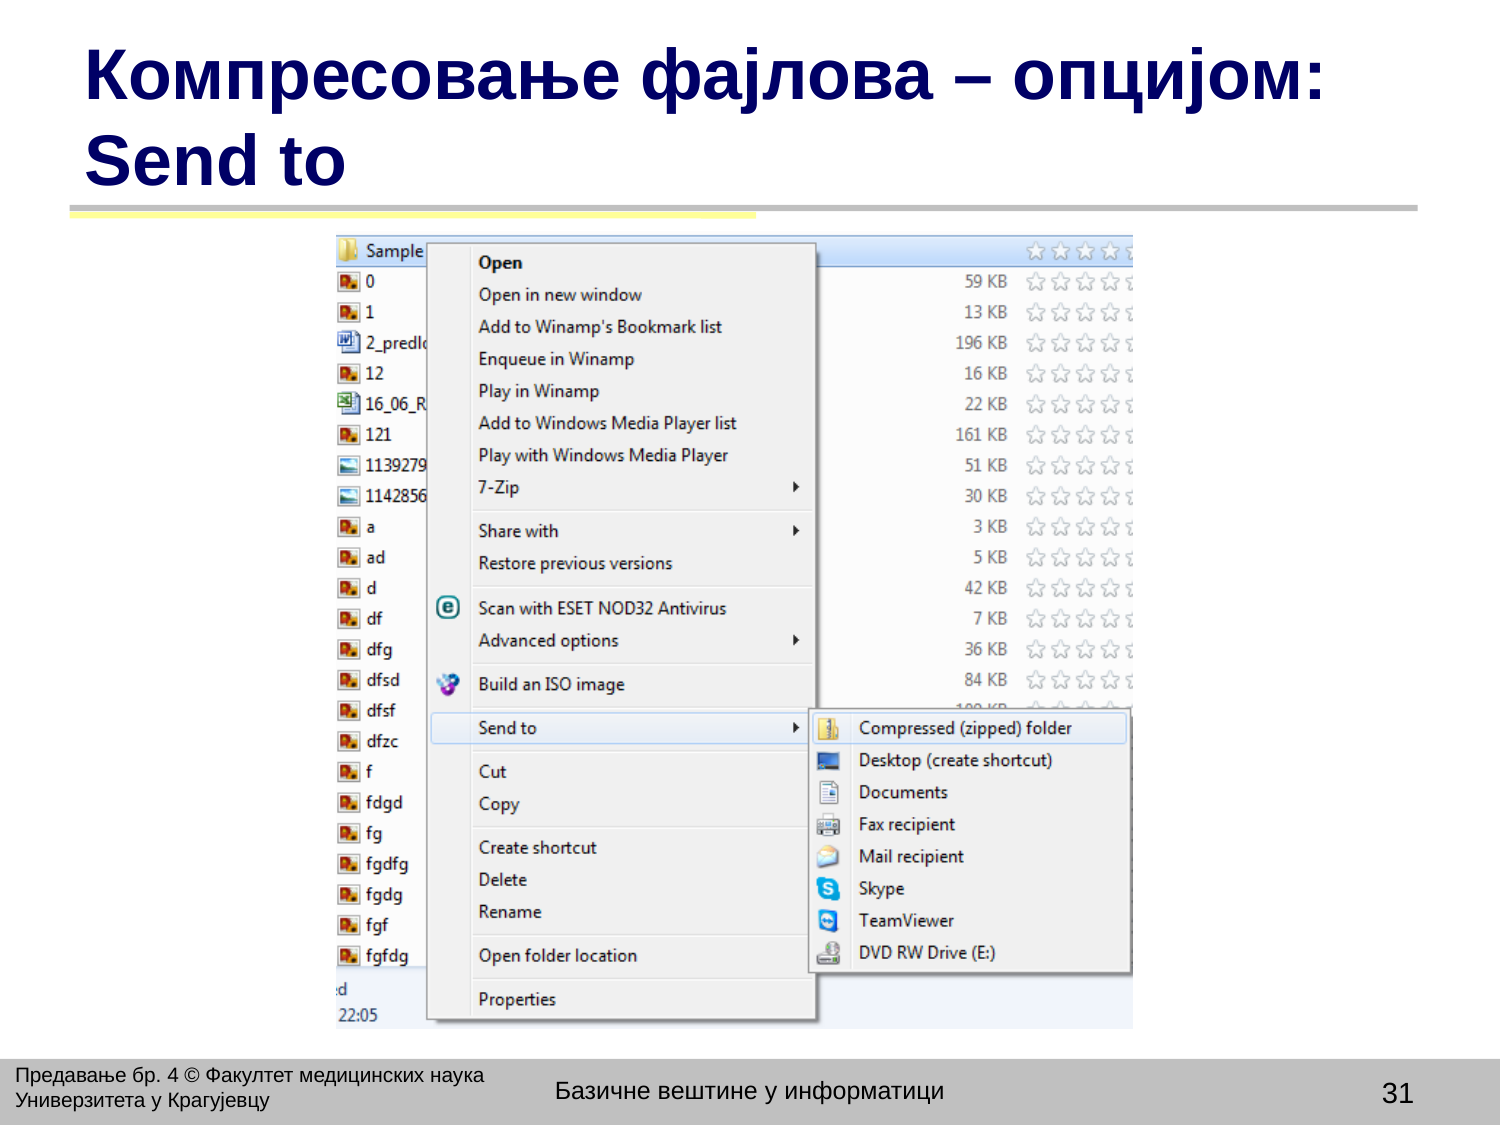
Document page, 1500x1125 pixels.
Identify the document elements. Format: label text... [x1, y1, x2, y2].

slide_number Предавање бр. 4 © Факултет медицинских наука Универзитета у Крагујевцу [0, 1053, 617, 1108]
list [336, 231, 1134, 1029]
slide_number 31 [1079, 1066, 1430, 1125]
title Компресовање фајлова – опцијом: Send to [69, 19, 1426, 208]
footer Базичне вештине у информатици [512, 1066, 988, 1125]
